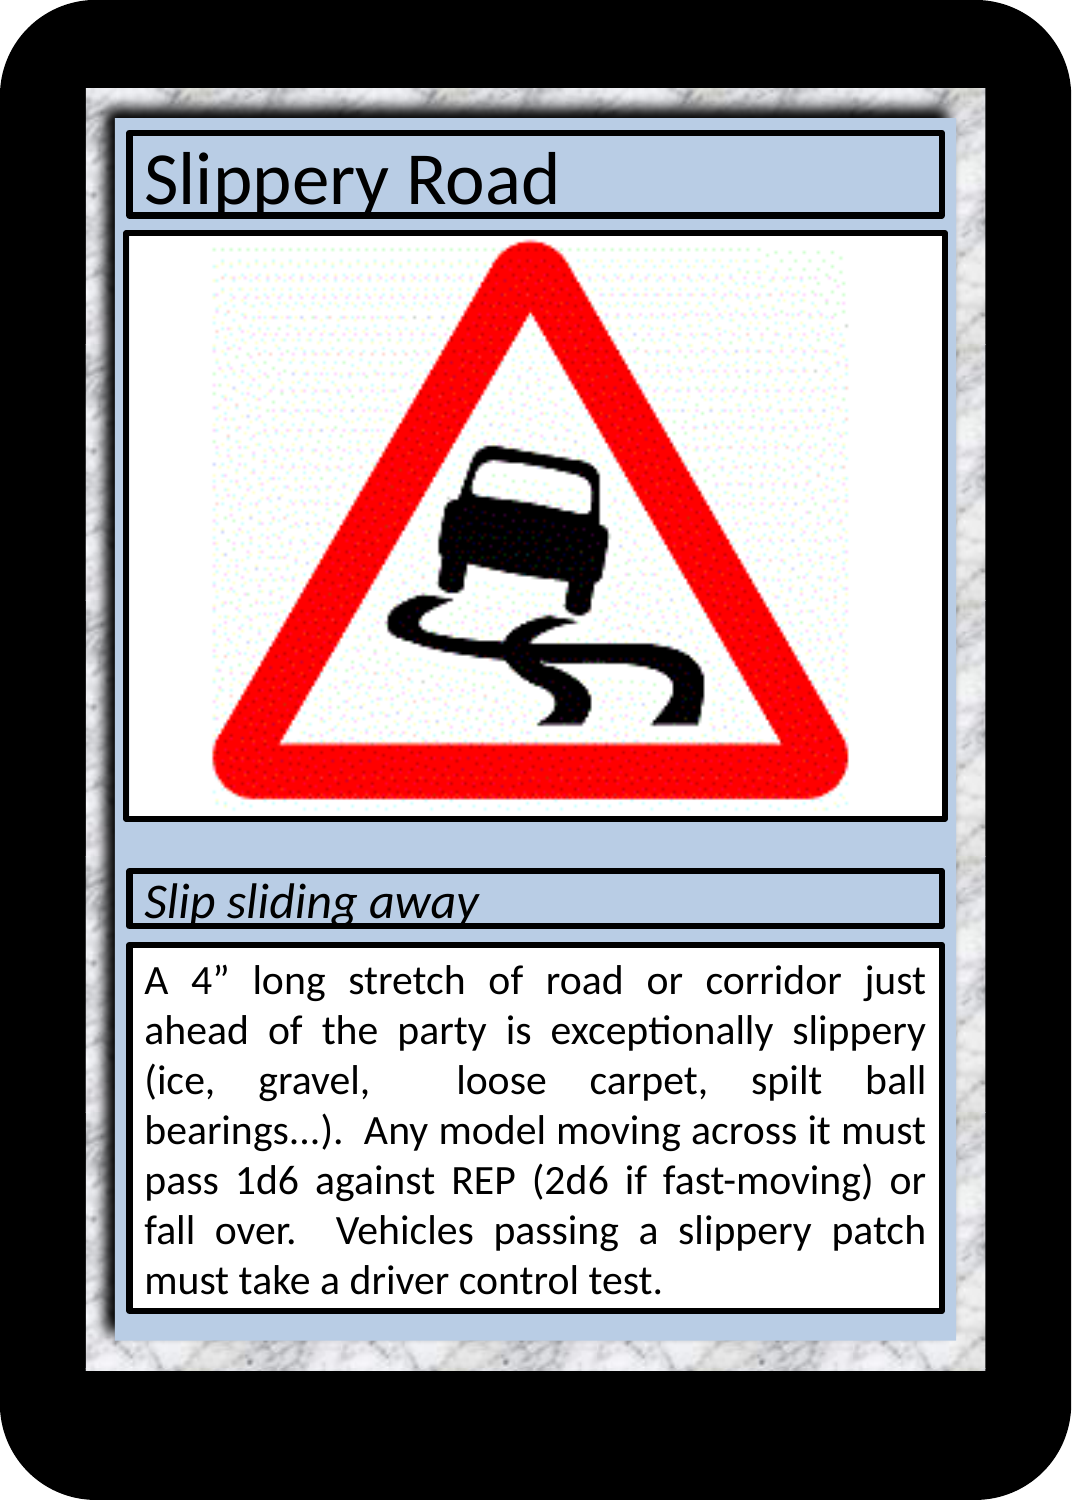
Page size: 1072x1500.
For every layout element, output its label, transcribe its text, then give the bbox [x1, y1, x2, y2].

list Slip sliding away [126, 868, 945, 929]
title Slippery Road [126, 130, 945, 219]
picture [85, 88, 986, 1371]
list A 4” long stretch of road or corridor just ahead of the party is exceptionally slippery (ice, gravel, loose carpet, spilt ball bearings...). Any model moving across it must pass 1d6 against REP (2d6 if fast-moving) or fall over. Vehicles passing a slippery patch must take a driver control test. [126, 942, 945, 1314]
